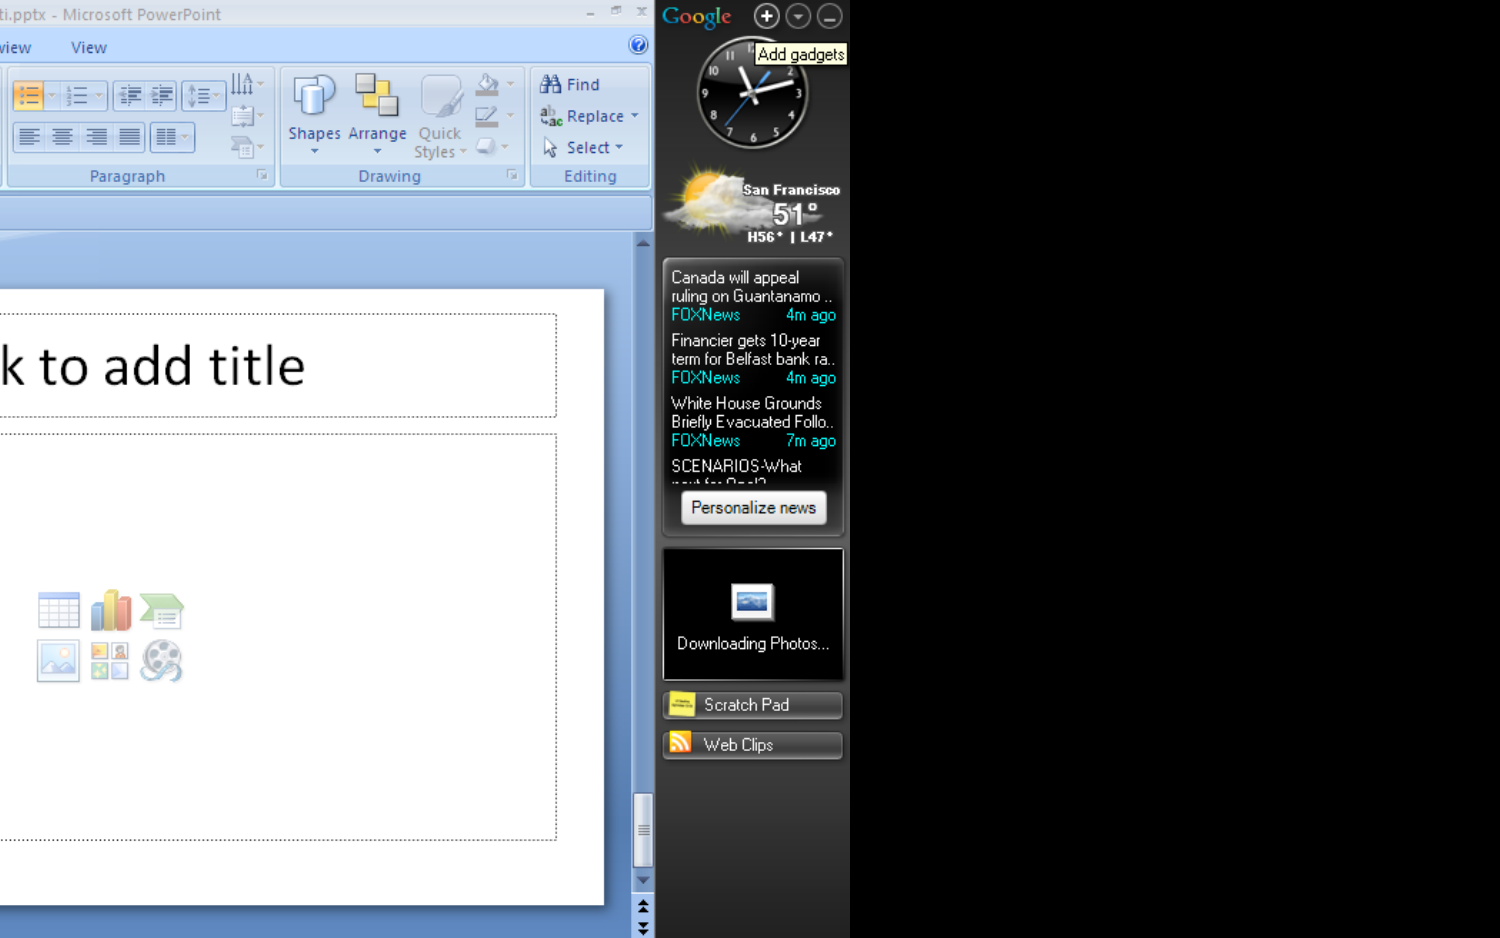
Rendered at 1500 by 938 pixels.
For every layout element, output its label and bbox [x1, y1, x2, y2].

list [0, 0, 851, 938]
